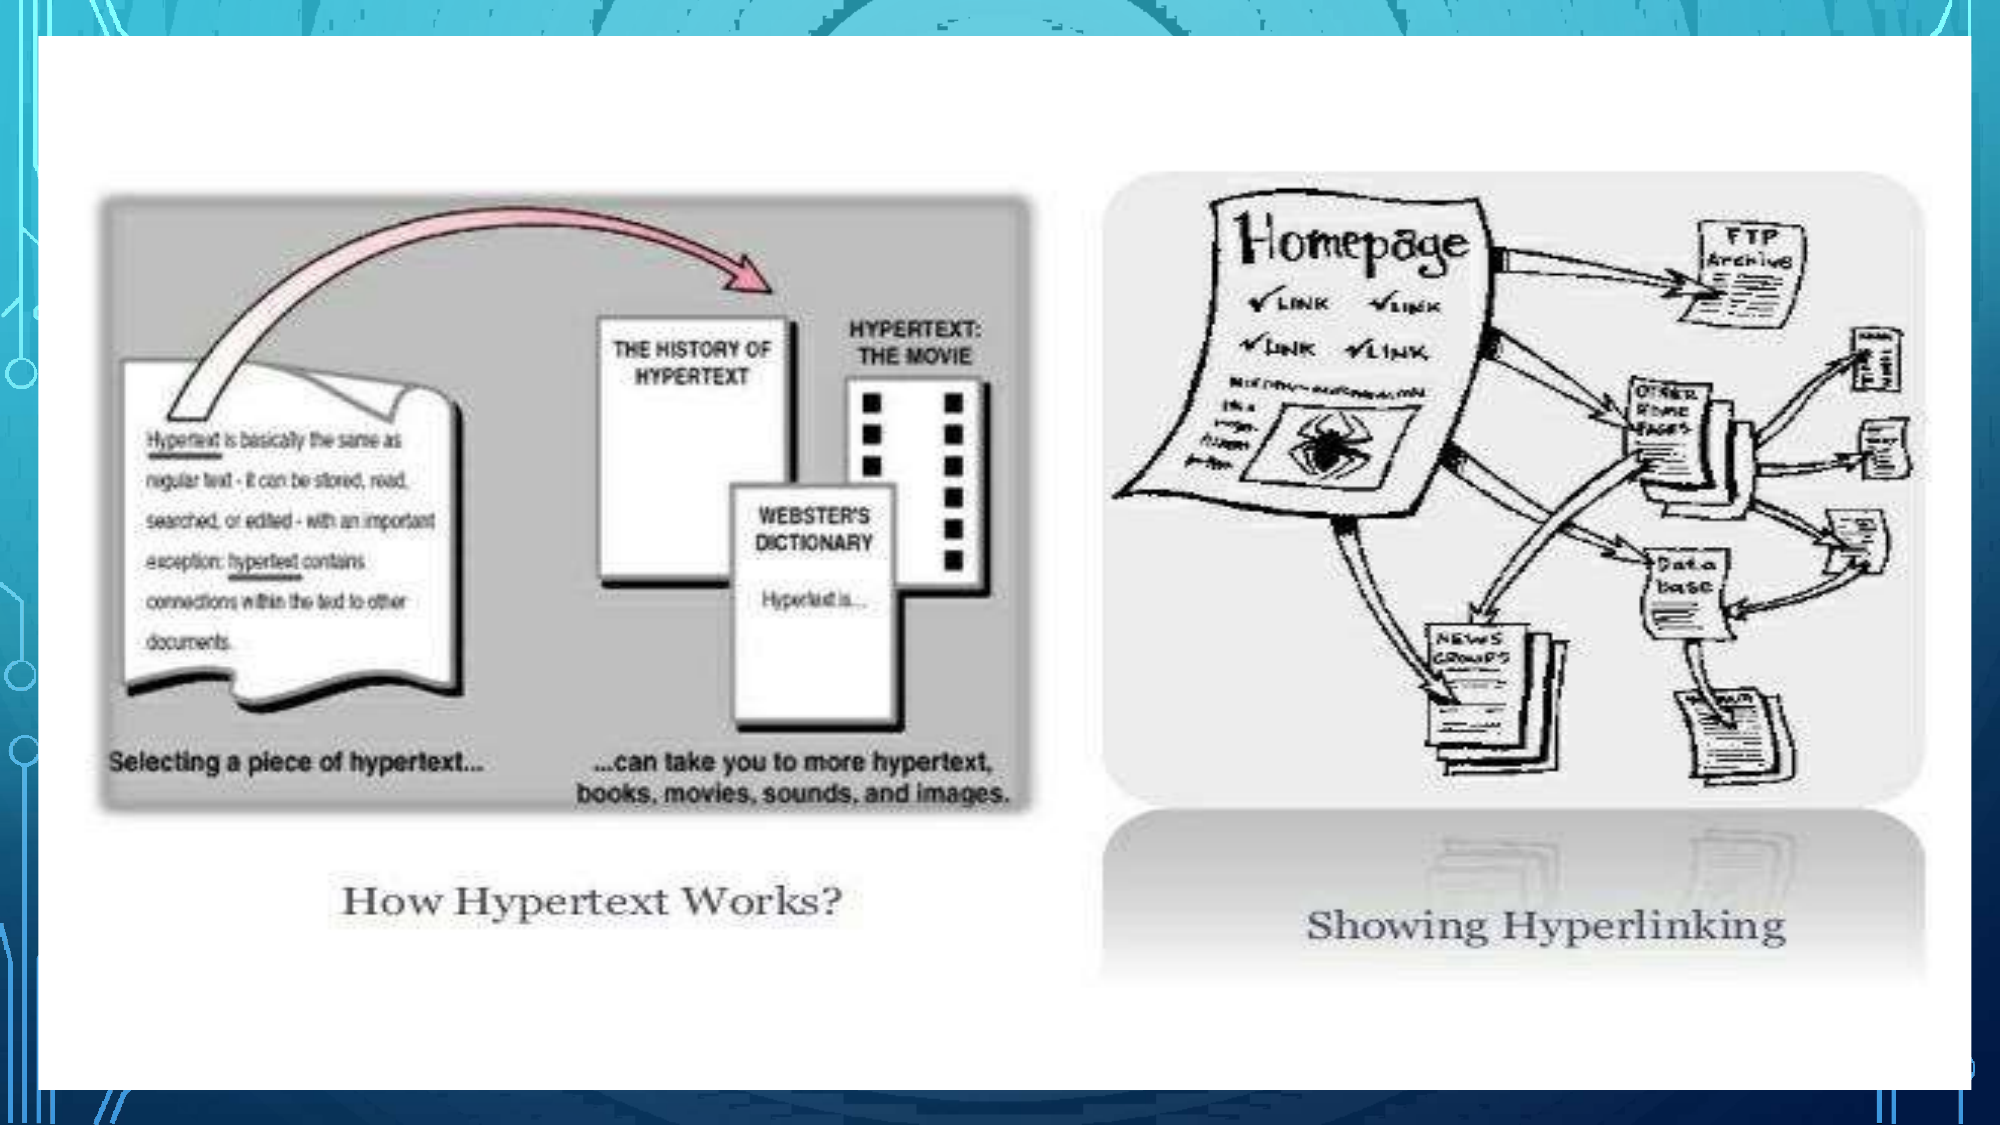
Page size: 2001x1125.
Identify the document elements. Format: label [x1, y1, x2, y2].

picture [0, 0, 2000, 1125]
text_box [38, 36, 1972, 1090]
